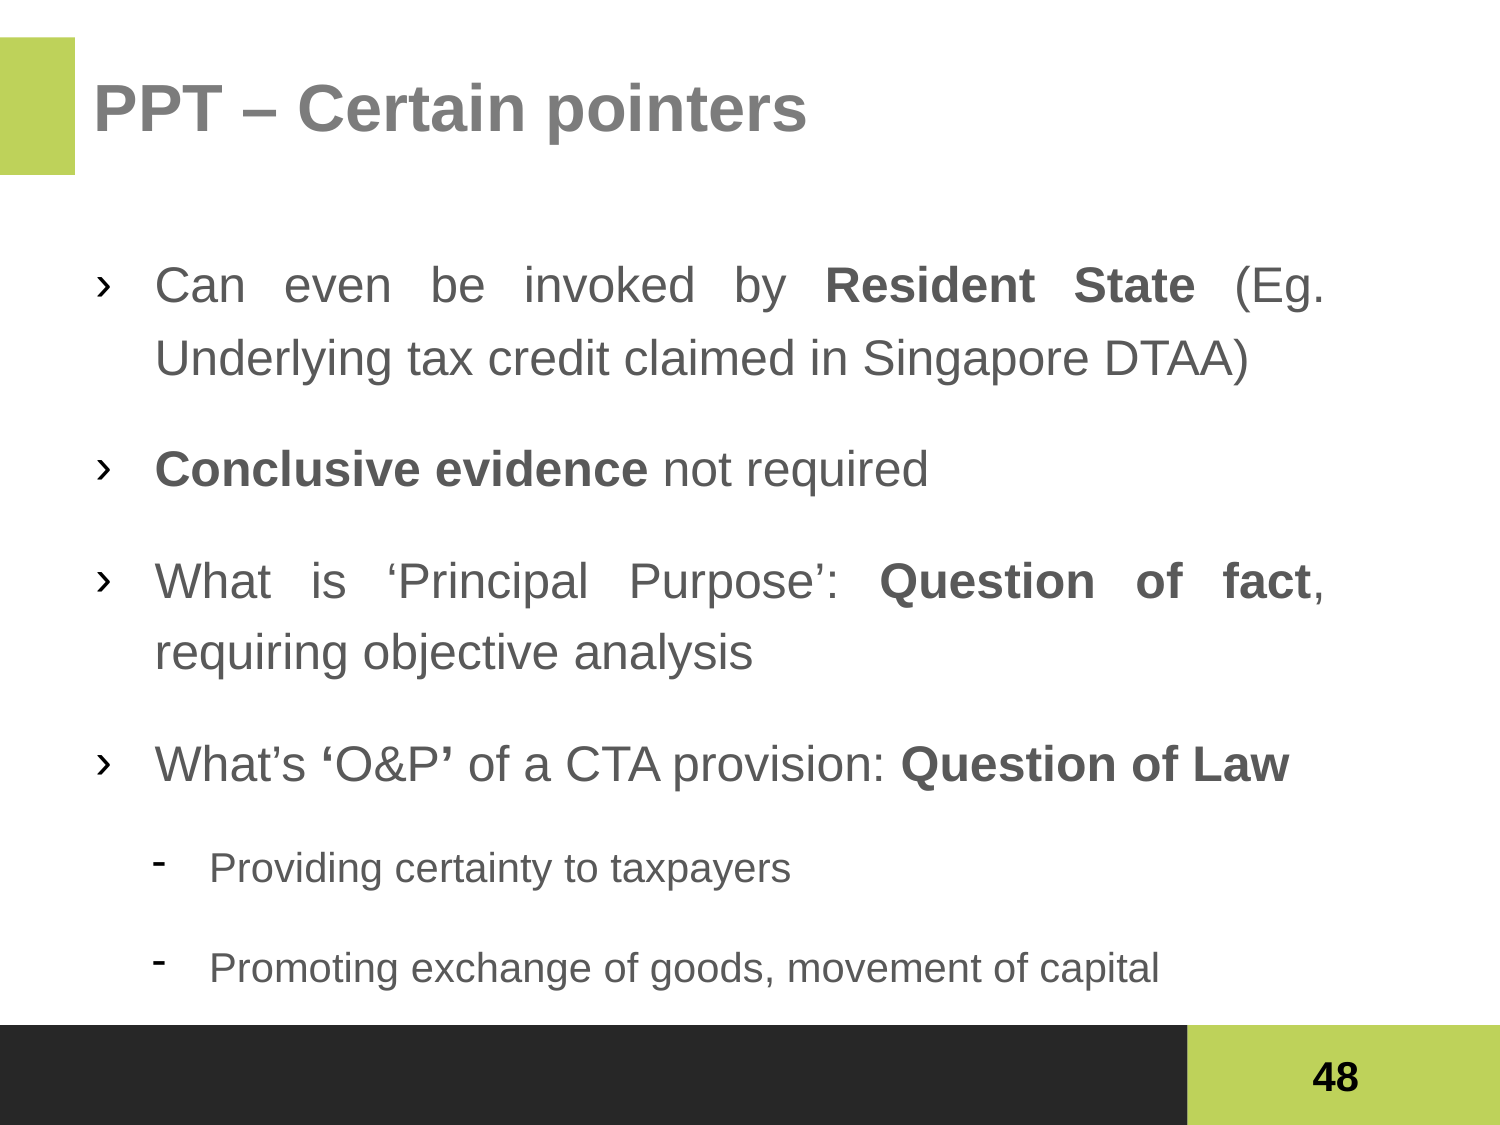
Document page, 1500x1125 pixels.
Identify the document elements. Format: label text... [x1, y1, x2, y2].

title PPT – Certain pointers [0, 37, 1500, 180]
text_box Can even be invoked by Resident State (Eg. Underlying tax credit claimed in Singapore DTAA) Conclusive evidence not required What is ‘Principal Purpose’: Question of fact, requiring objective analysis What’s ‘O&P’ of a CTA provision: Question of Law Providing certainty to taxpayers Promoting exchange of goods, movement of capital [80, 233, 1341, 976]
